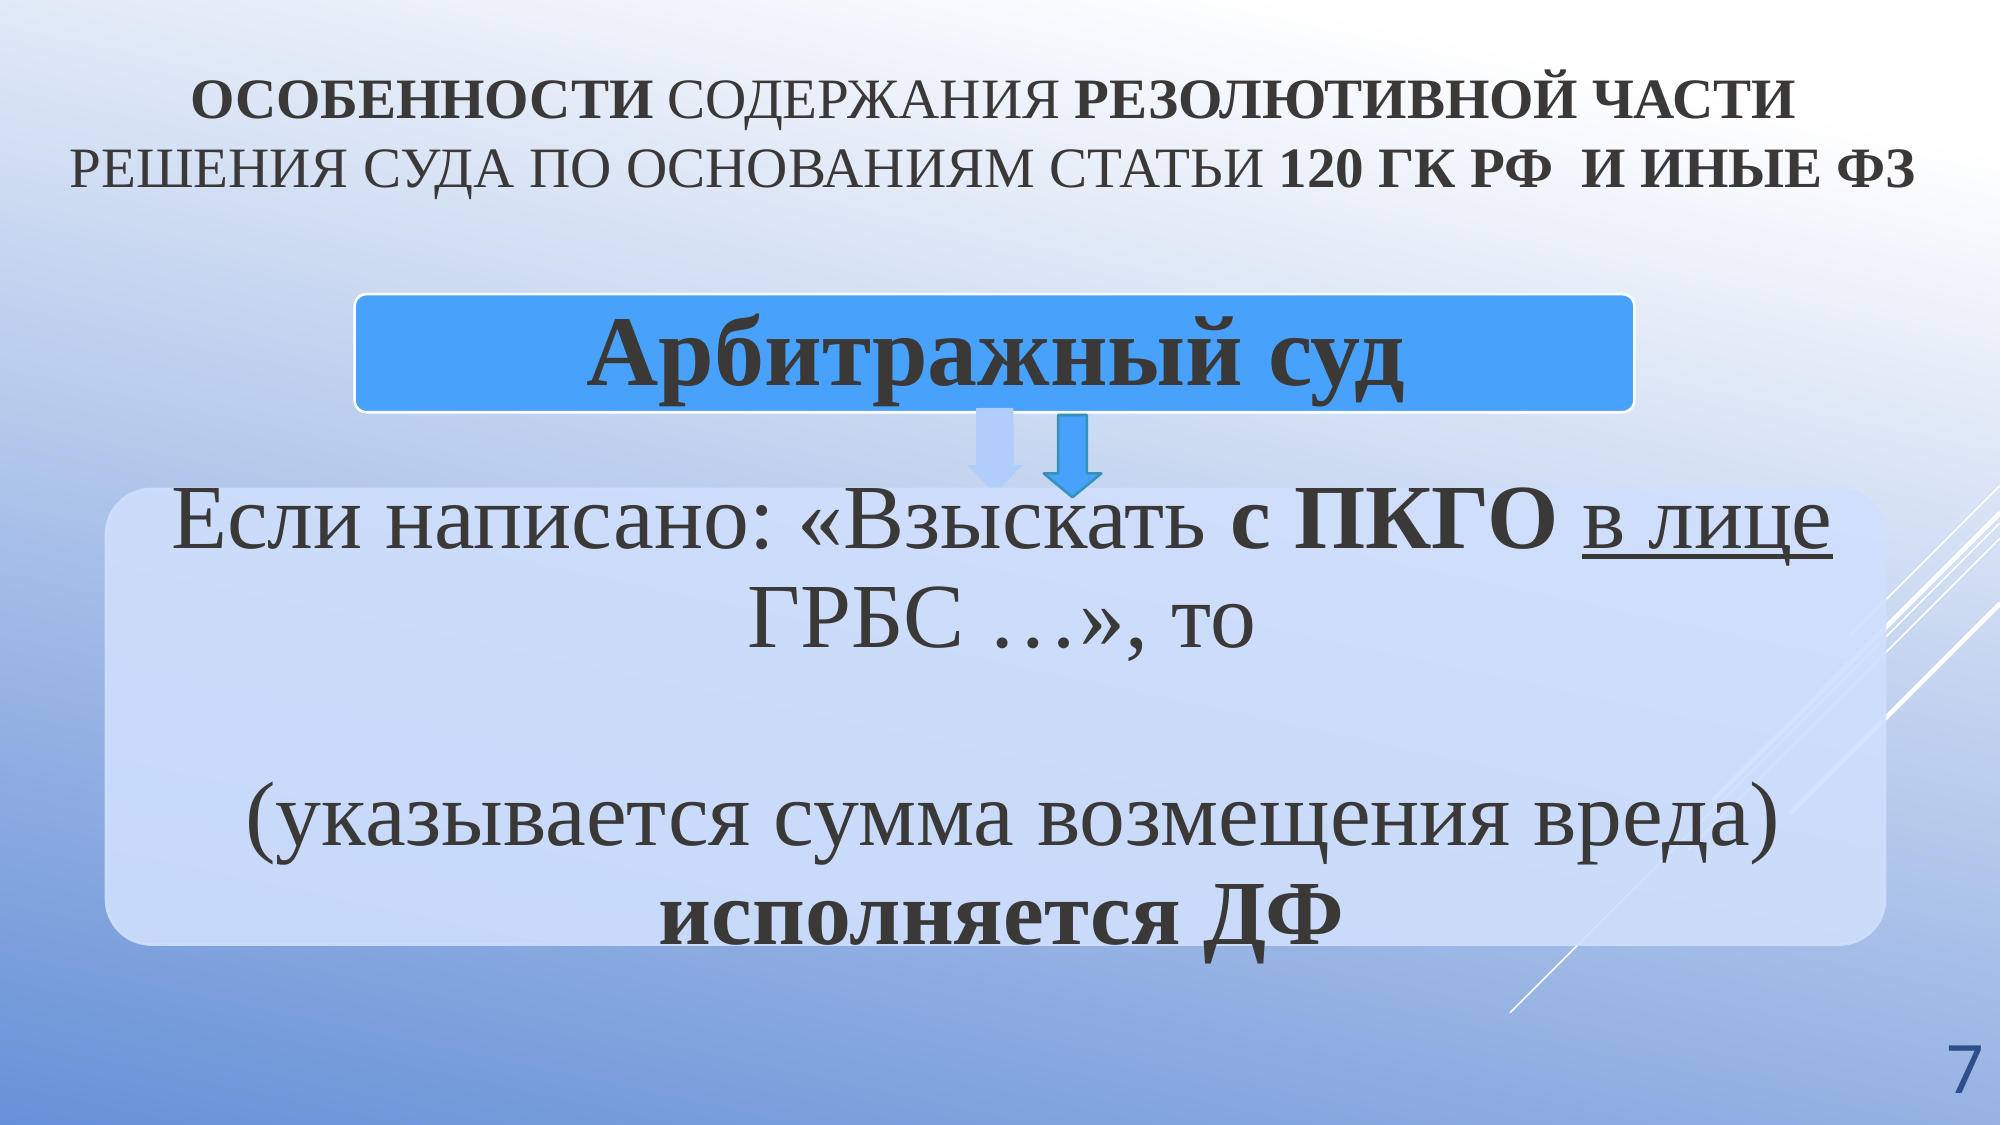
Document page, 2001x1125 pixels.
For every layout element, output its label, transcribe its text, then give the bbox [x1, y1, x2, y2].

slide_number 7 [1913, 1047, 2000, 1125]
title Особенности содержания резолютивной части решения суда по основаниям статьи 120 гк рф и иные ФЗ [44, 49, 1941, 211]
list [103, 210, 1886, 1064]
